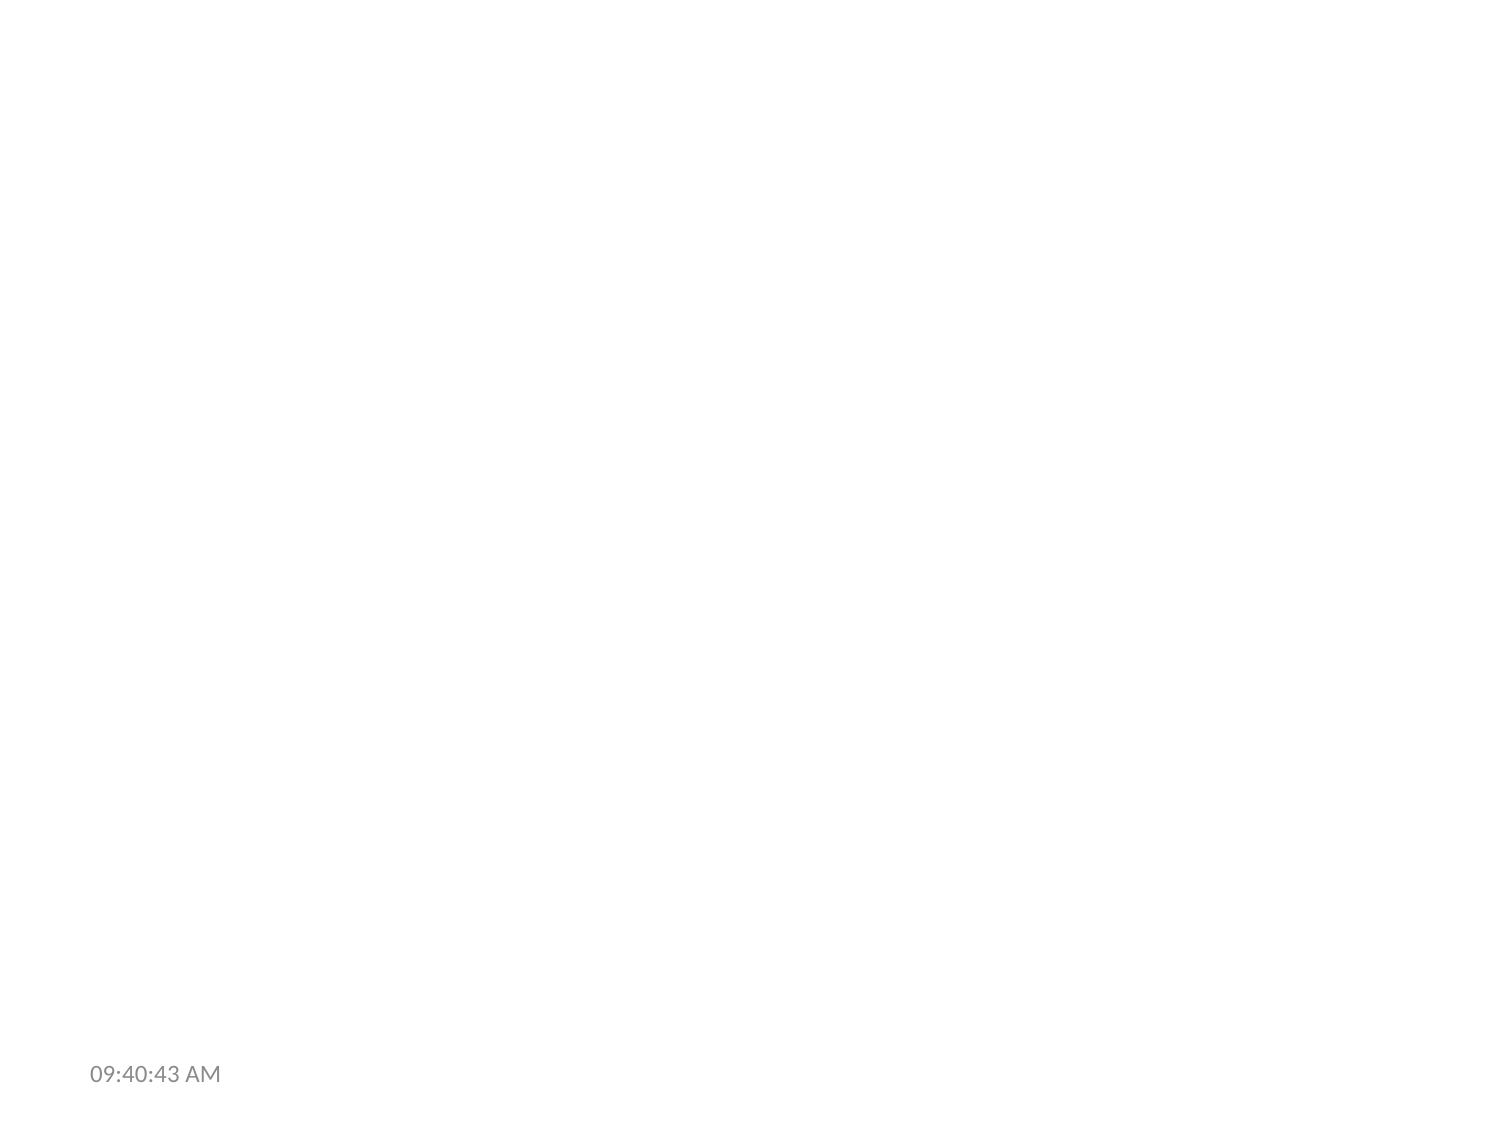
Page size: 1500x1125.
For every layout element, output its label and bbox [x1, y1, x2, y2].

slide_number [75, 1042, 425, 1103]
